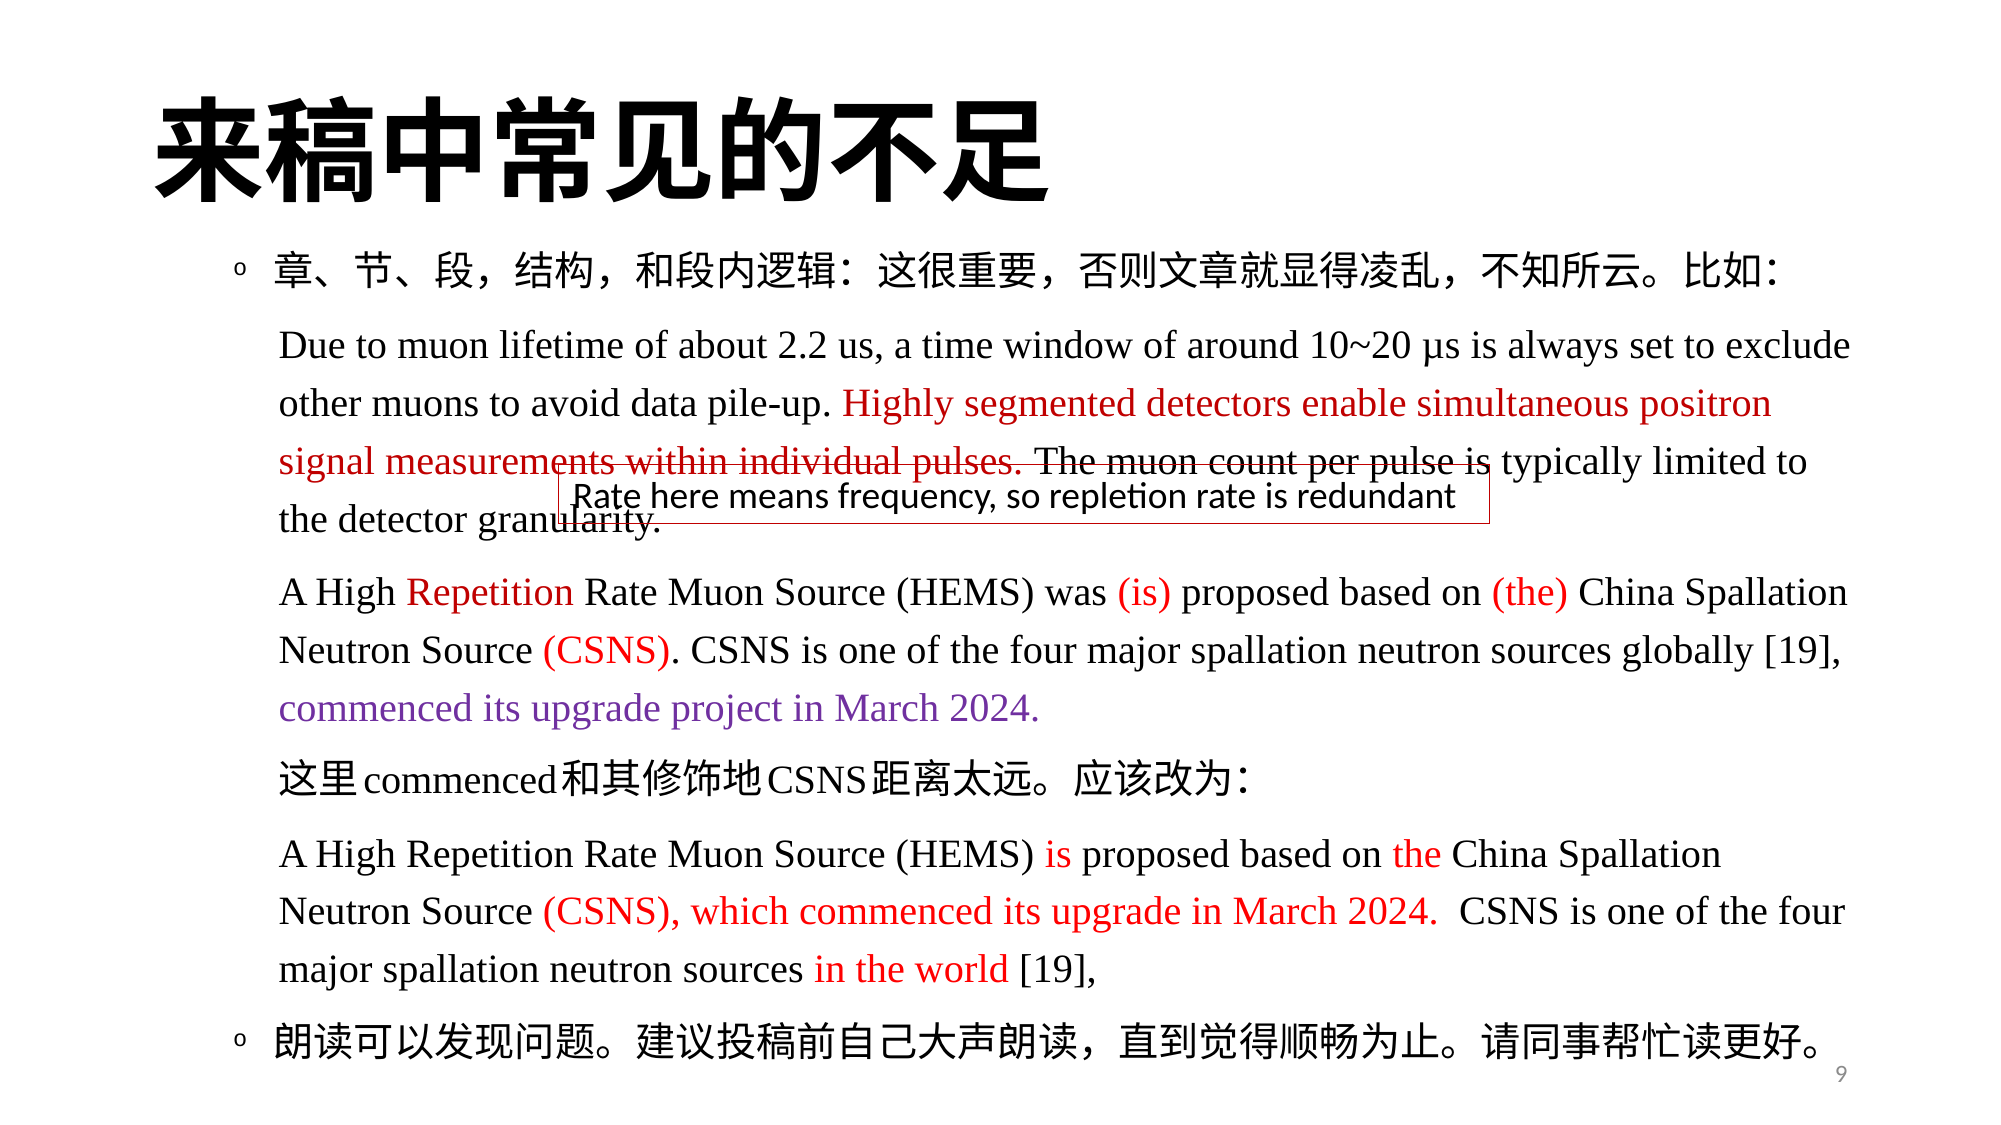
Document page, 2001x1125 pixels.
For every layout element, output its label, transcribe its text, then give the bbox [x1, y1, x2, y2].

title 来稿中常见的不足 [137, 59, 1863, 227]
list 章、节、段，结构，和段内逻辑：这很重要，否则文章就显得凌乱，不知所云。比如： Due to muon lifetime of about 2.2 us, a time window of around 10~20 µs is always set to exclude other muons to avoid data pile-up. Highly segmented detectors enable simultaneous positron signal measurements within individual pulses. The muon count per pulse is typically limited to the detector granularity. A High Repetition Rate Muon Source (HEMS) was (is) proposed based on (the) China Spallation Neutron Source (CSNS). CSNS is one of the four major spallation neutron sources globally [19], commenced its upgrade project in March 2024. 这里commenced和其修饰地CSNS距离太远。应该改为： A High Repetition Rate Muon Source (HEMS) is proposed based on the China Spallation Neutron Source (CSNS), which commenced its upgrade in March 2024. CSNS is one of the four major spallation neutron sources in the world [19], 朗读可以发现问题。建议投稿前自己大声朗读，直到觉得顺畅为止。请同事帮忙读更好。 [137, 227, 1877, 1087]
text_box Rate here means frequency, so repletion rate is redundant [558, 464, 1490, 524]
slide_number 9 [1412, 1042, 1863, 1103]
